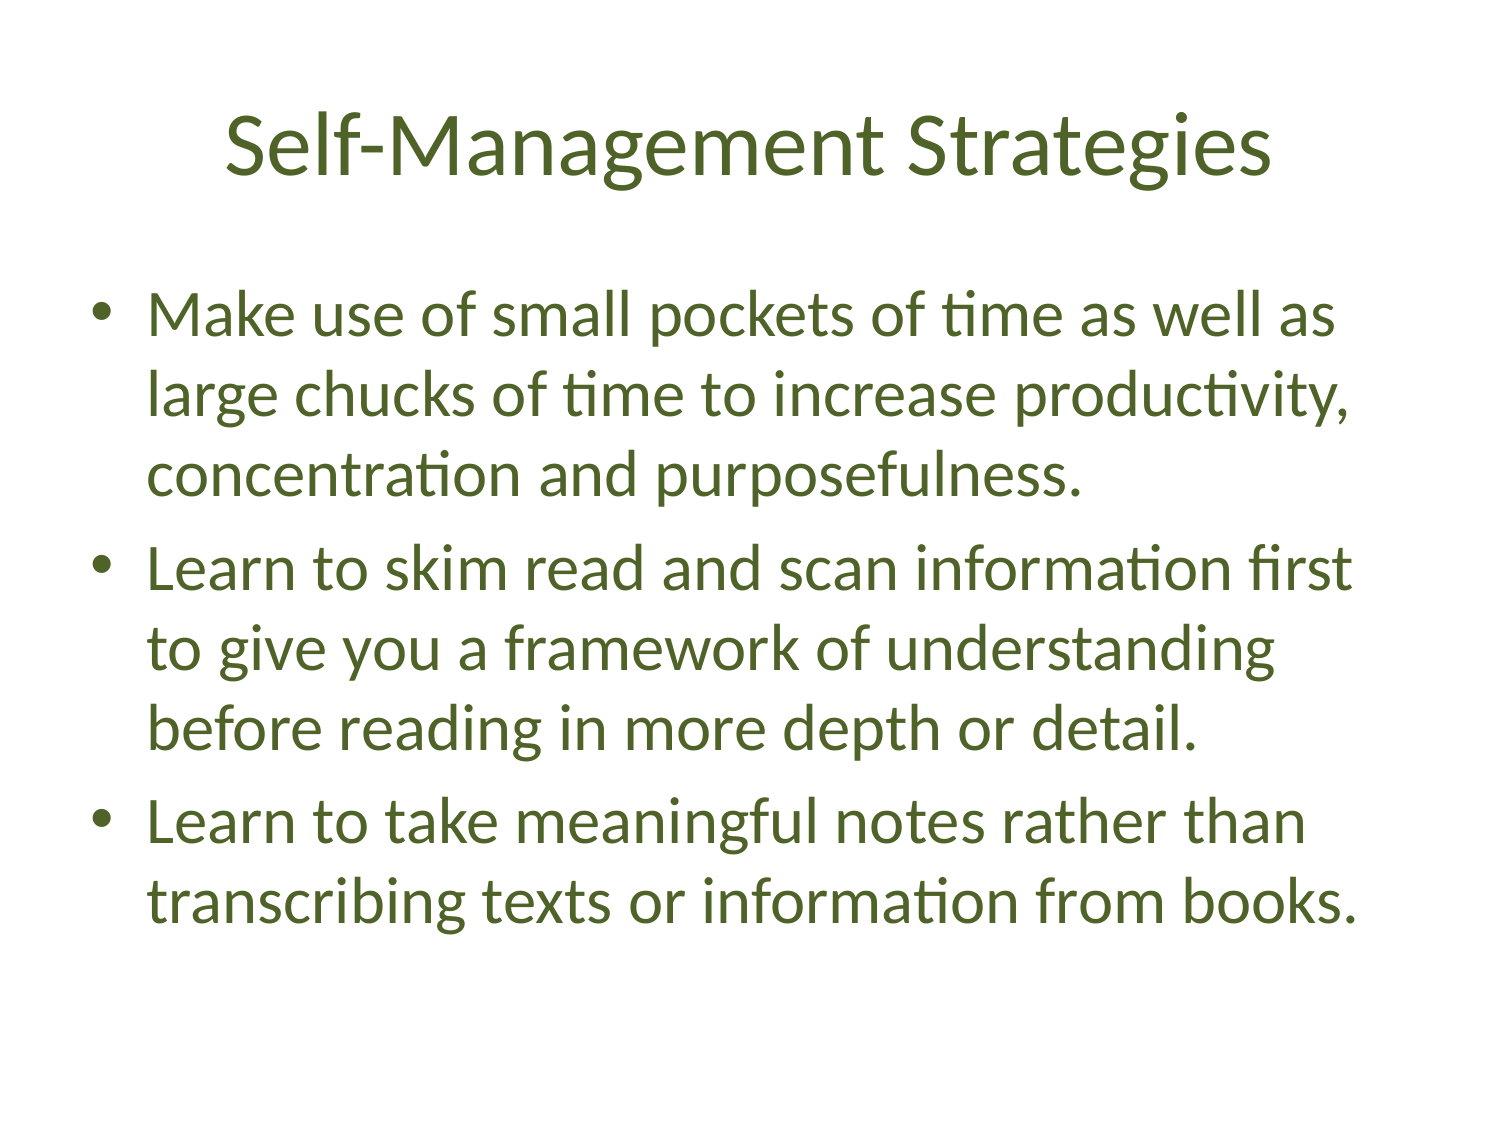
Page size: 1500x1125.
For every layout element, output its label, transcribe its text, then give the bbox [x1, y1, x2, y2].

title Self-Management Strategies [74, 44, 1426, 233]
list Make use of small pockets of time as well as large chucks of time to increase productivity, concentration and purposefulness. Learn to skim read and scan information first to give you a framework of understanding before reading in more depth or detail. Learn to take meaningful notes rather than transcribing texts or information from books. [74, 262, 1426, 1006]
